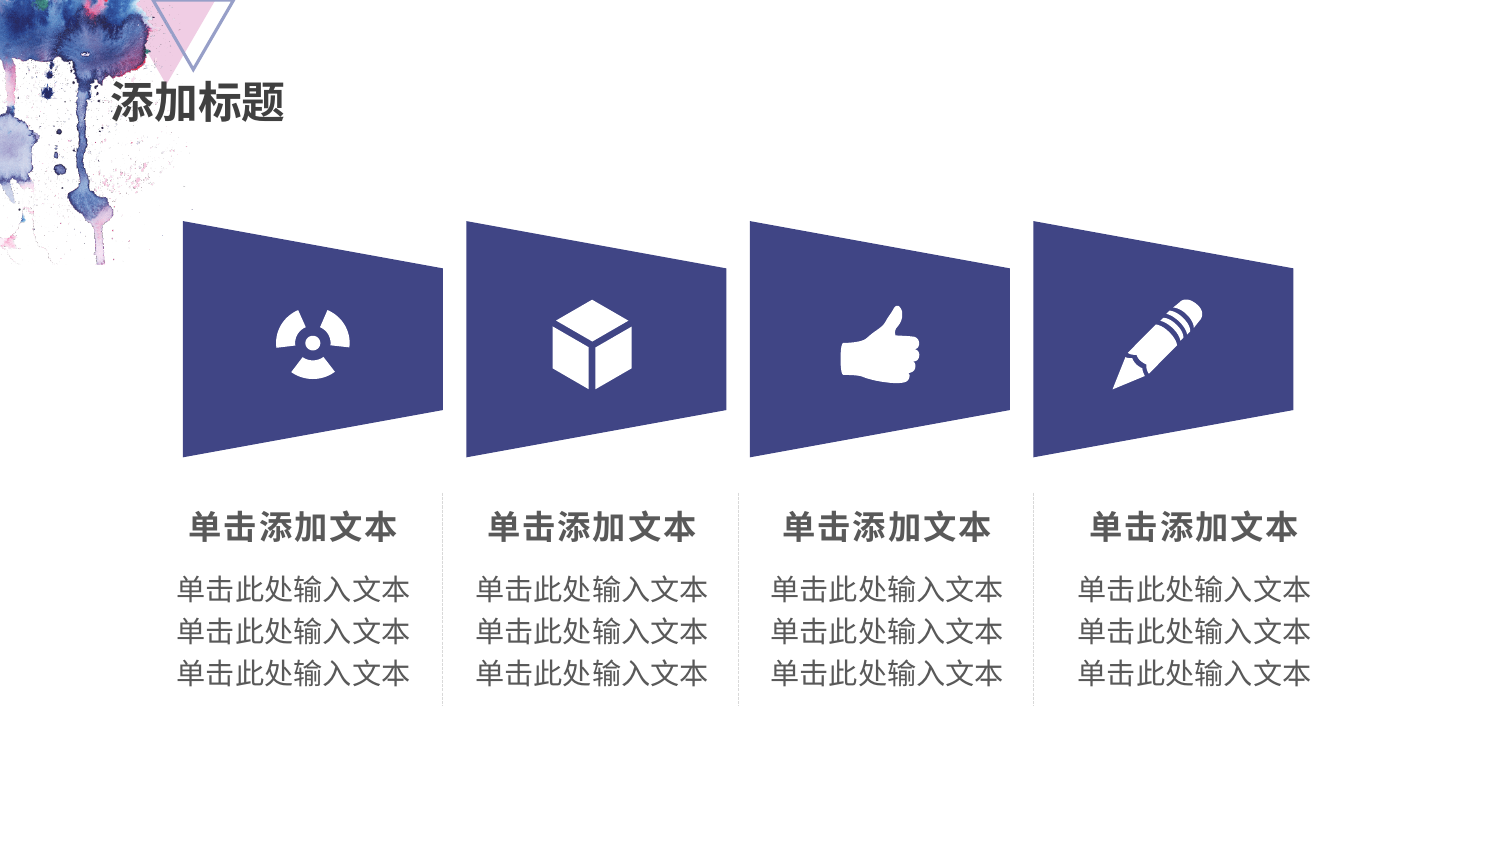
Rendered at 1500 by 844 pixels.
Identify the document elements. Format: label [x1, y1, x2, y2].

text_box [1045, 498, 1344, 700]
text_box [0, 0, 443, 278]
text_box [466, 220, 727, 458]
text_box [738, 498, 1037, 700]
text_box [749, 220, 1010, 458]
text_box [144, 498, 442, 700]
text_box [182, 220, 443, 458]
text_box [1033, 220, 1294, 458]
text_box [442, 498, 738, 700]
